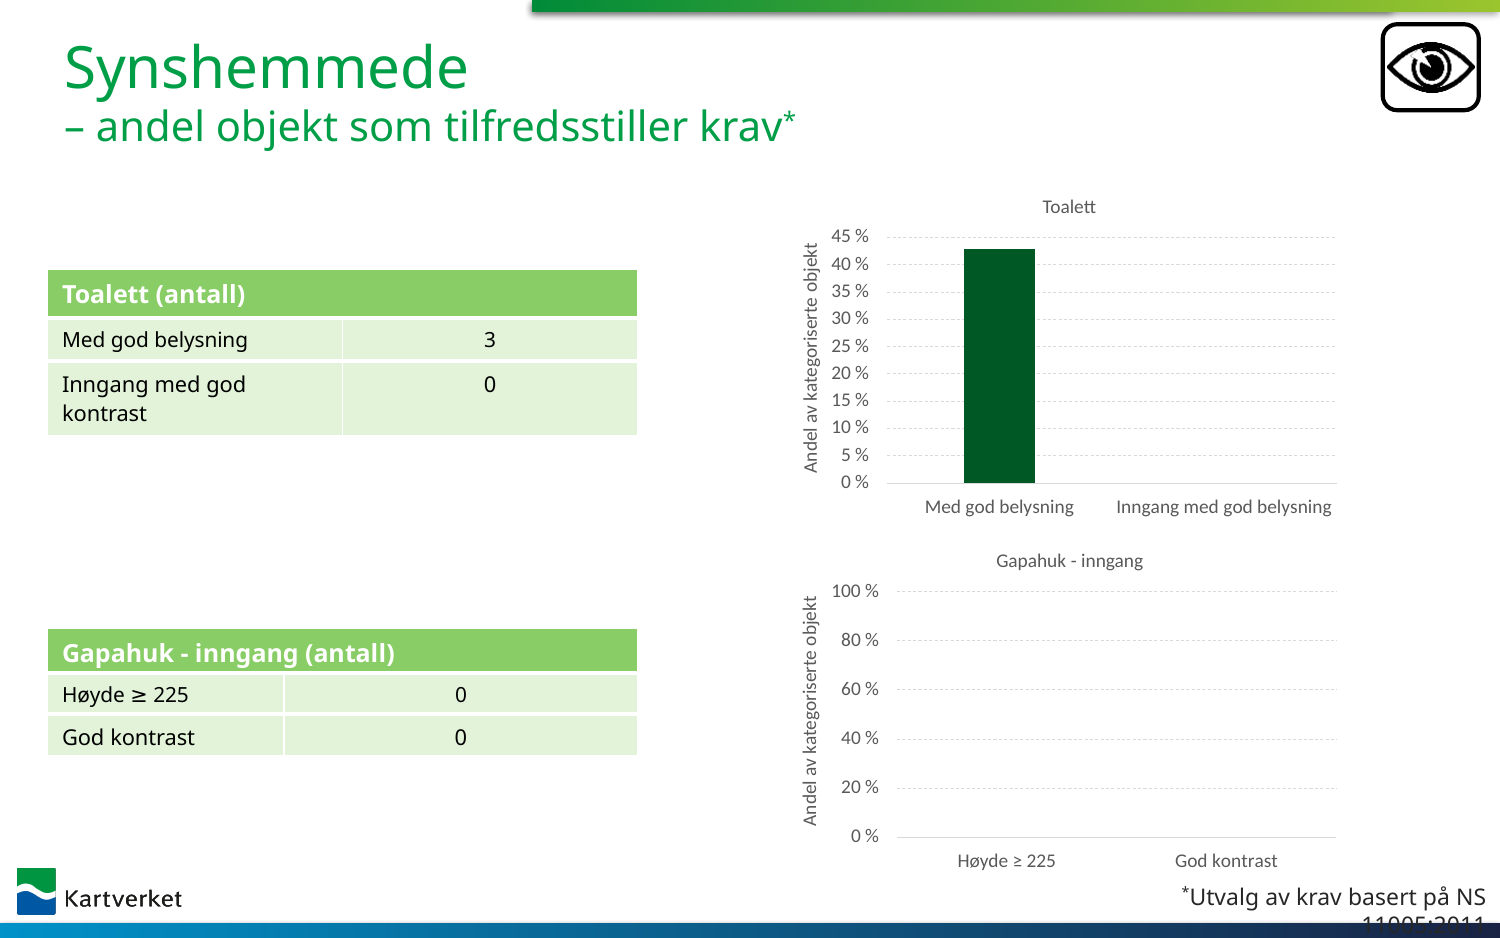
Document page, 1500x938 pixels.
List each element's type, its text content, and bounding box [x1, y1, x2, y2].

table_cell 0 [343, 363, 637, 435]
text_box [1382, 24, 1480, 111]
table_cell Inngang med god kontrast [48, 363, 342, 435]
table_cell 0 [285, 675, 637, 712]
table_cell God kontrast [48, 716, 283, 755]
picture [791, 541, 1348, 880]
text_box *Utvalg av krav basert på NS 11005:2011 [1068, 873, 1500, 938]
table_header Gapahuk - inngang (antall) [48, 629, 637, 671]
table_cell Med god belysning [48, 320, 342, 359]
table_cell 0 [285, 716, 637, 755]
text_box Synshemmede – andel objekt som tilfredsstiller krav* [49, 24, 1431, 158]
table_cell Høyde ≥ 225 [48, 675, 283, 712]
table_cell 3 [343, 320, 637, 359]
table_header Toalett (antall) [48, 270, 637, 316]
picture [791, 187, 1348, 526]
